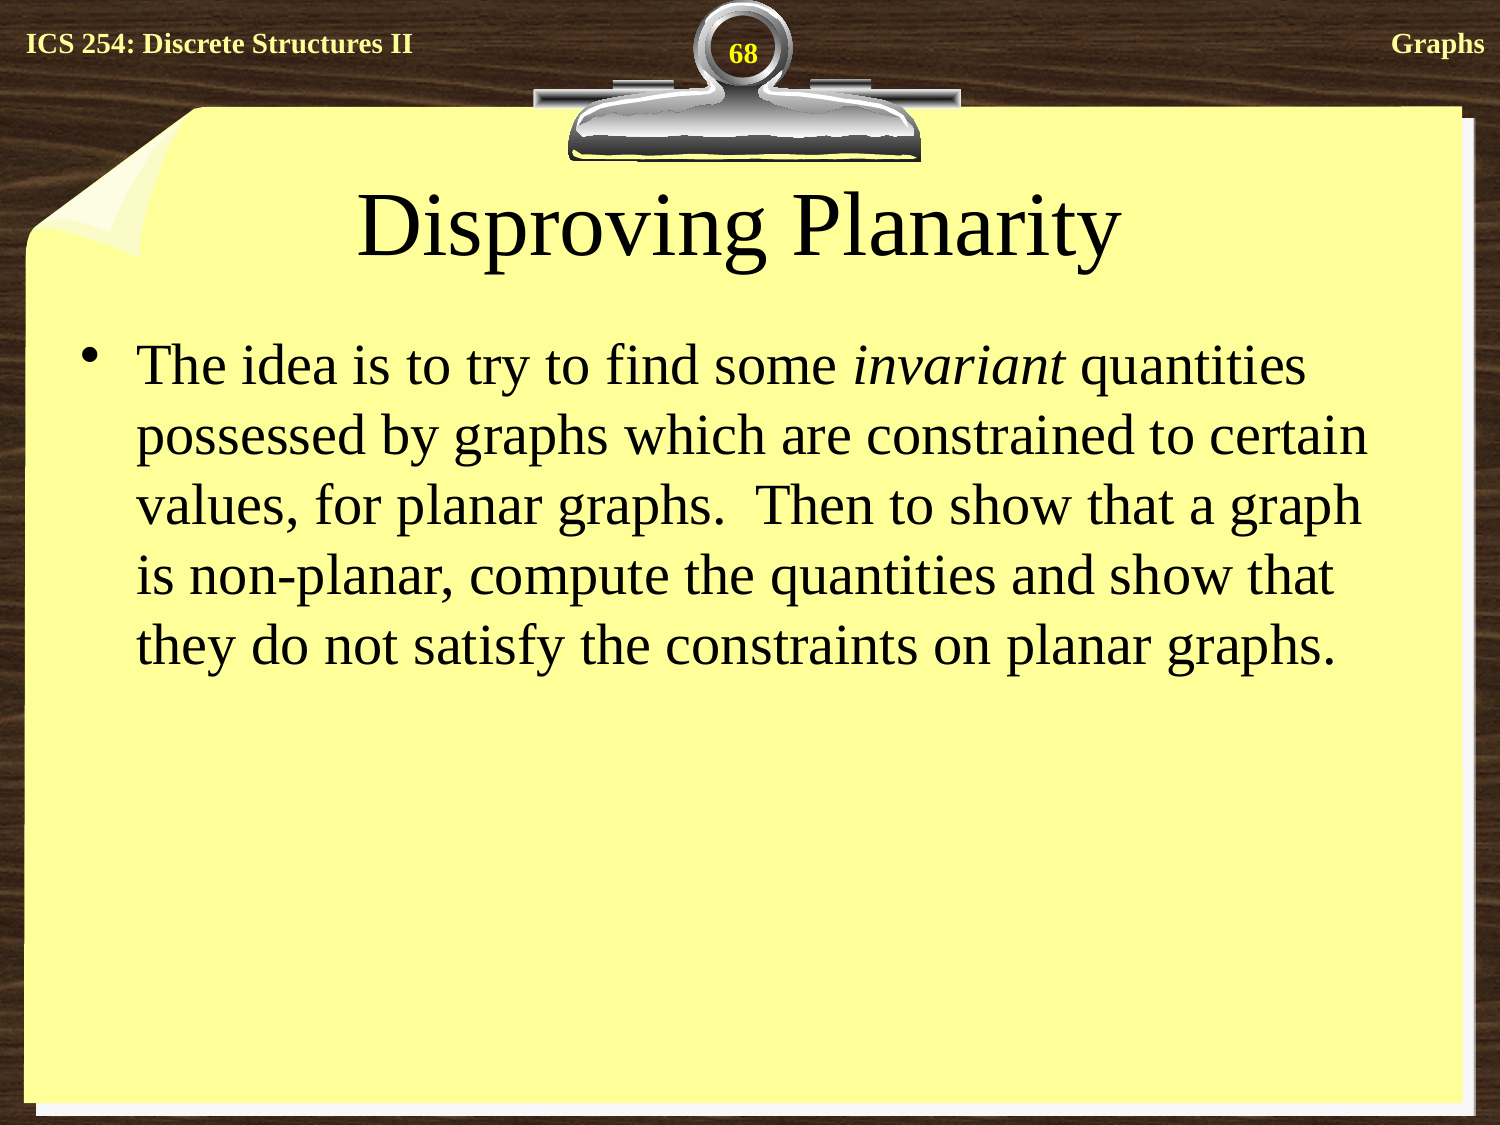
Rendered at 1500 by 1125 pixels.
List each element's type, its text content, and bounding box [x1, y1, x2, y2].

picture [673, 84, 708, 89]
picture [0, 0, 1500, 1125]
slide_number 68 [394, 18, 774, 84]
title Disproving Planarity [77, 125, 1403, 313]
list The idea is to try to find some invariant quantities possessed by graphs which are constrained to certain values, for planar graphs. Then to show that a graph is non-planar, compute the quantities and show that they do not satisfy the constraints on planar graphs. [64, 318, 1405, 975]
